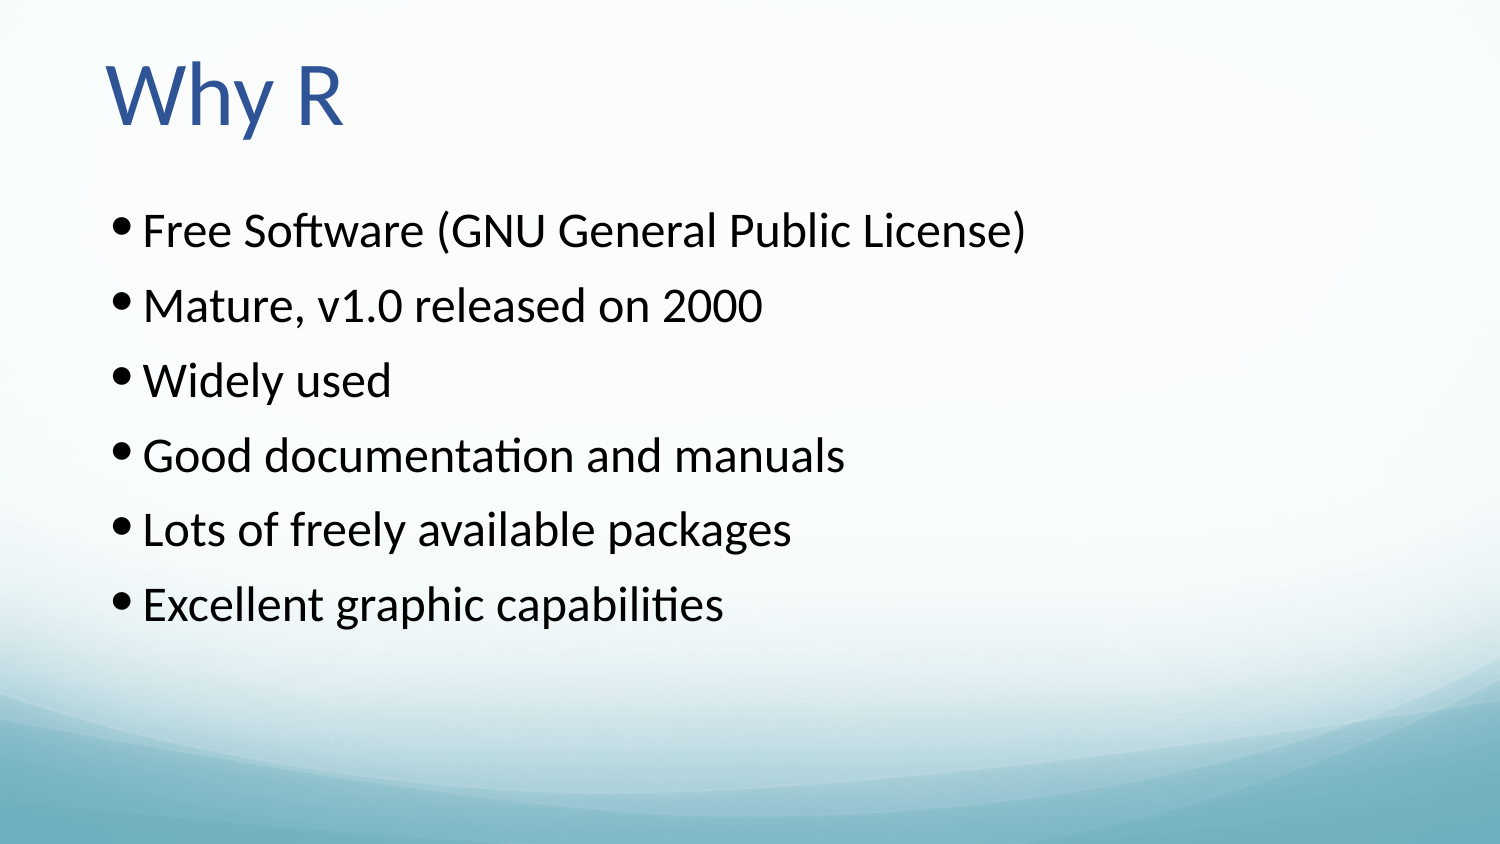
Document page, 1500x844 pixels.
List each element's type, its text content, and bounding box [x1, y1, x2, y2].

picture [0, 0, 1500, 844]
list Free Software (GNU General Public License) Mature, v1.0 released on 2000 Widely used Good documentation and manuals Lots of freely available packages Excellent graphic capabilities [90, 196, 1410, 732]
title Why R [90, 13, 1410, 178]
